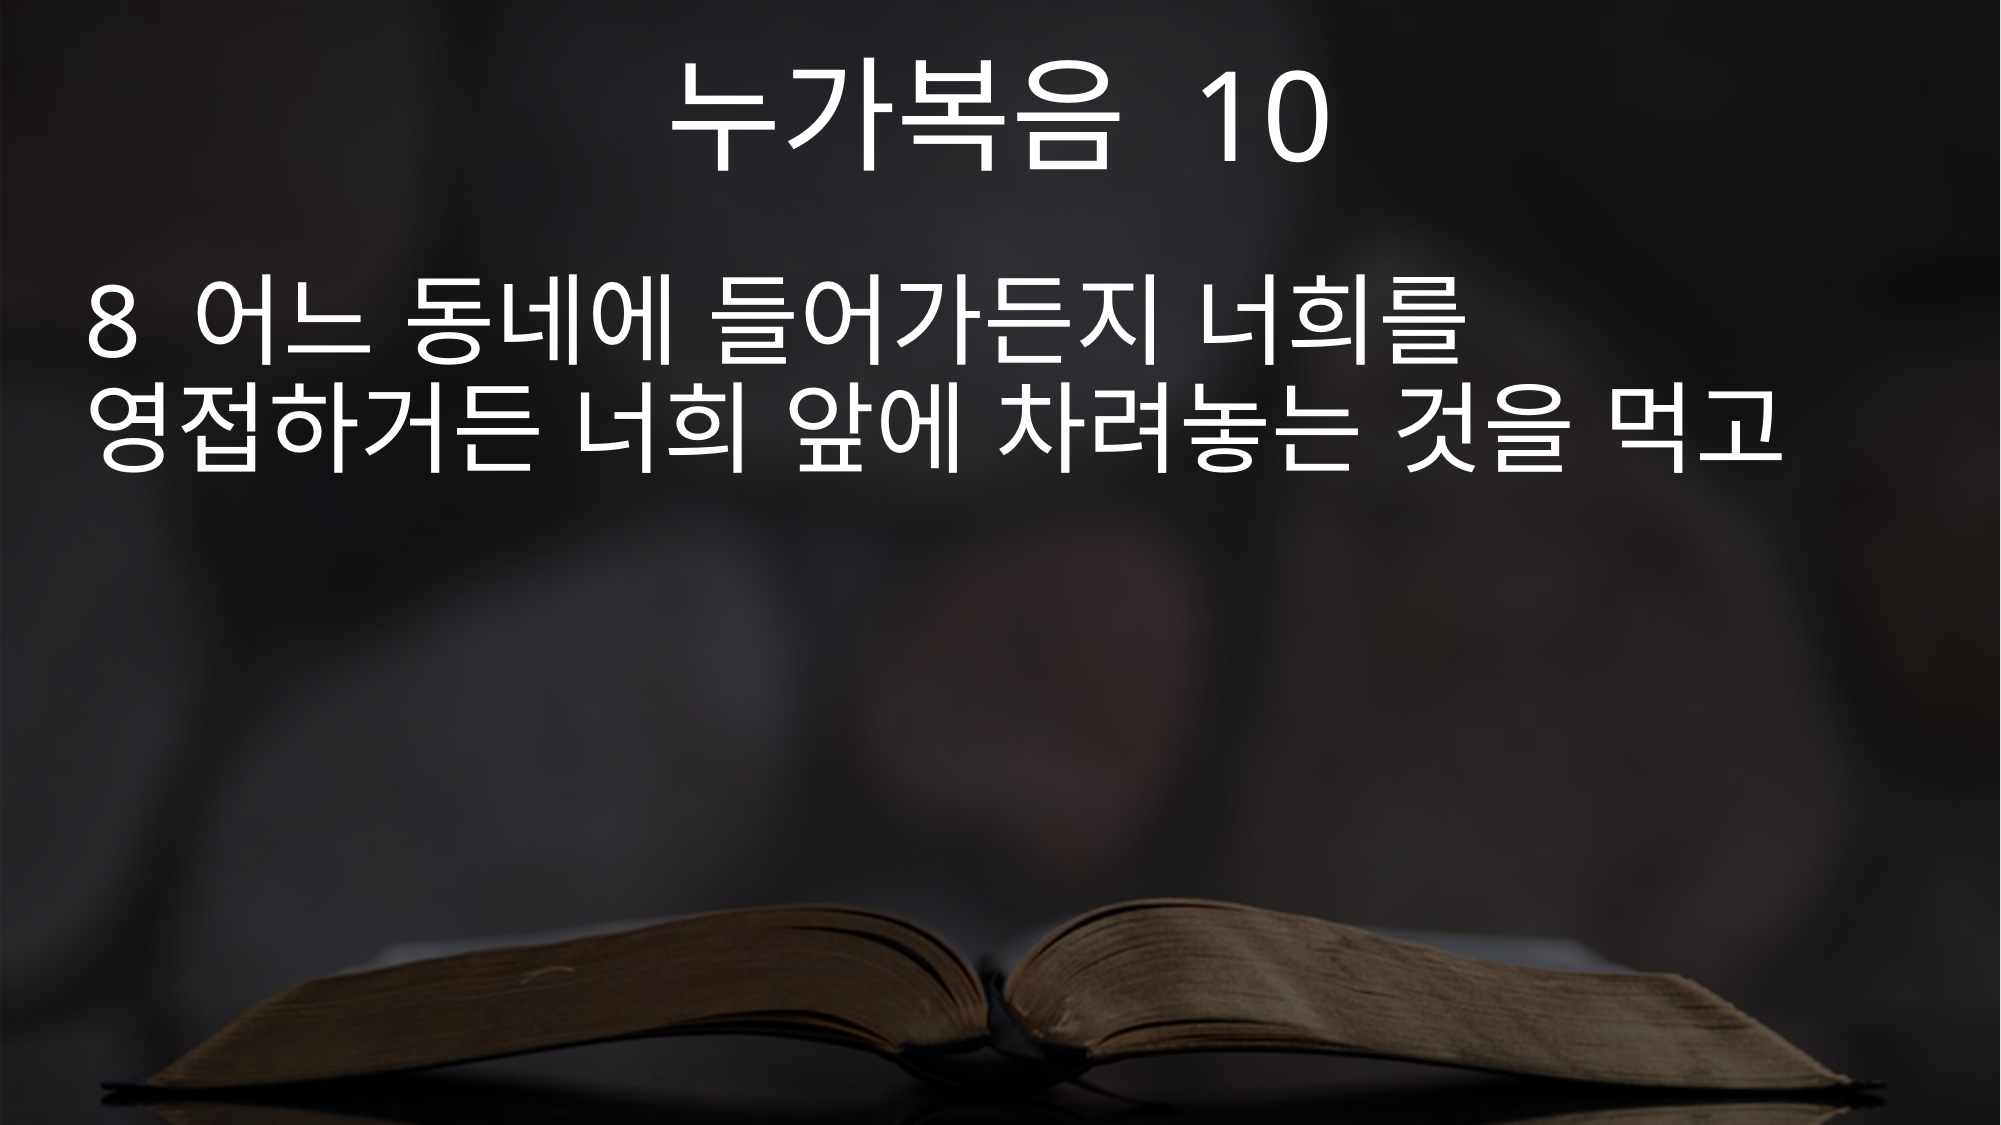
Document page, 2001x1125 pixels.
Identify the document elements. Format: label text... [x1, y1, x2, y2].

picture [0, 0, 2001, 1125]
footer 누가복음 10 [0, 32, 2000, 192]
list 8 어느 동네에 들어가든지 너희를 영접하거든 너희 앞에 차려놓는 것을 먹고 [69, 263, 1953, 423]
